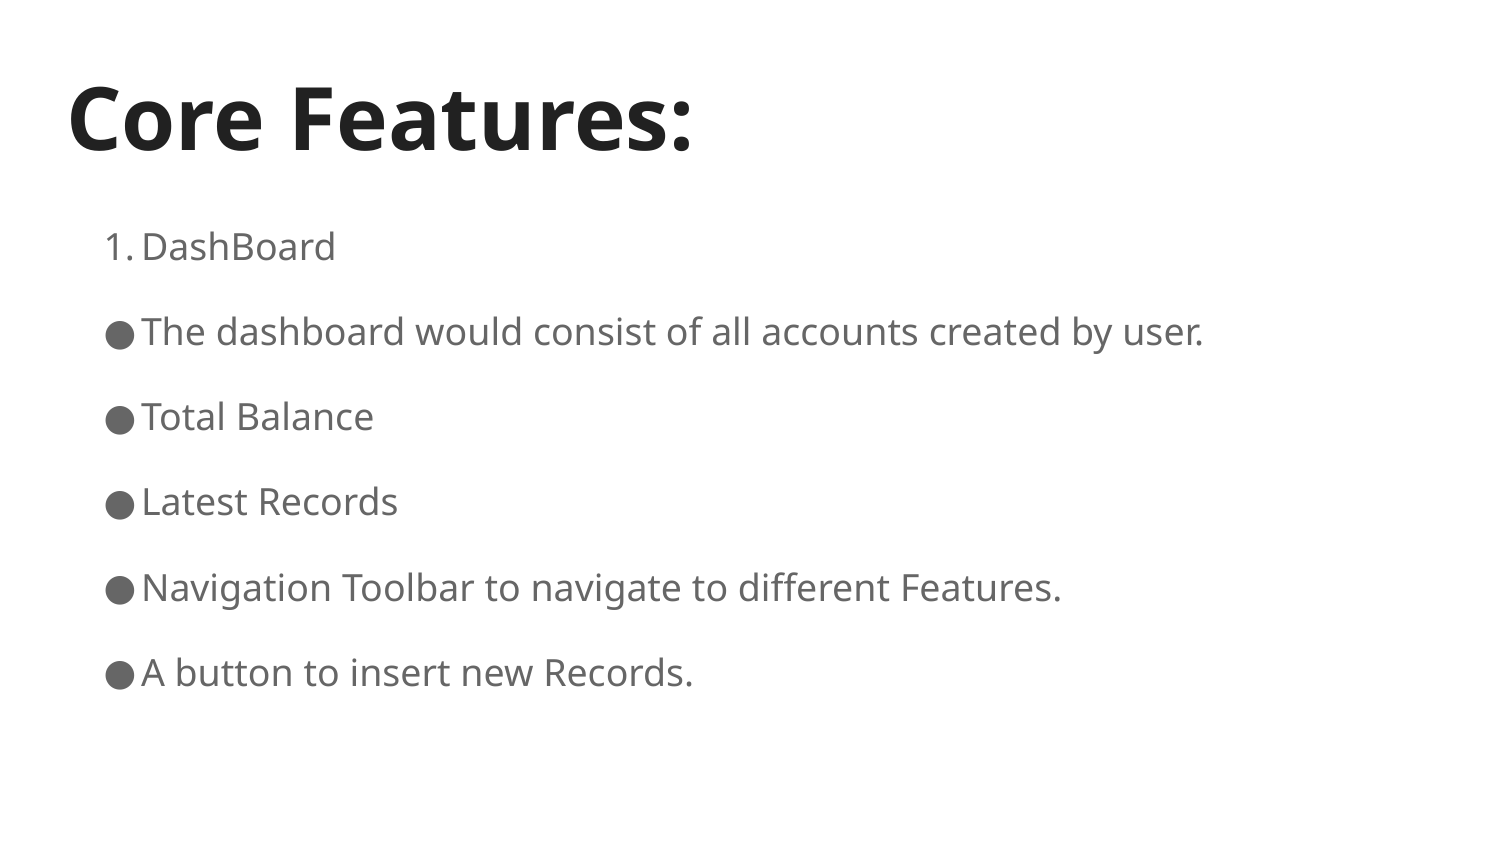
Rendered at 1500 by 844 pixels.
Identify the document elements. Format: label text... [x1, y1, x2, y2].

list DashBoard The dashboard would consist of all accounts created by user. Total Balance Latest Records Navigation Toolbar to navigate to different Features. A button to insert new Records. [51, 201, 1449, 750]
title Core Features: [51, 48, 1449, 180]
